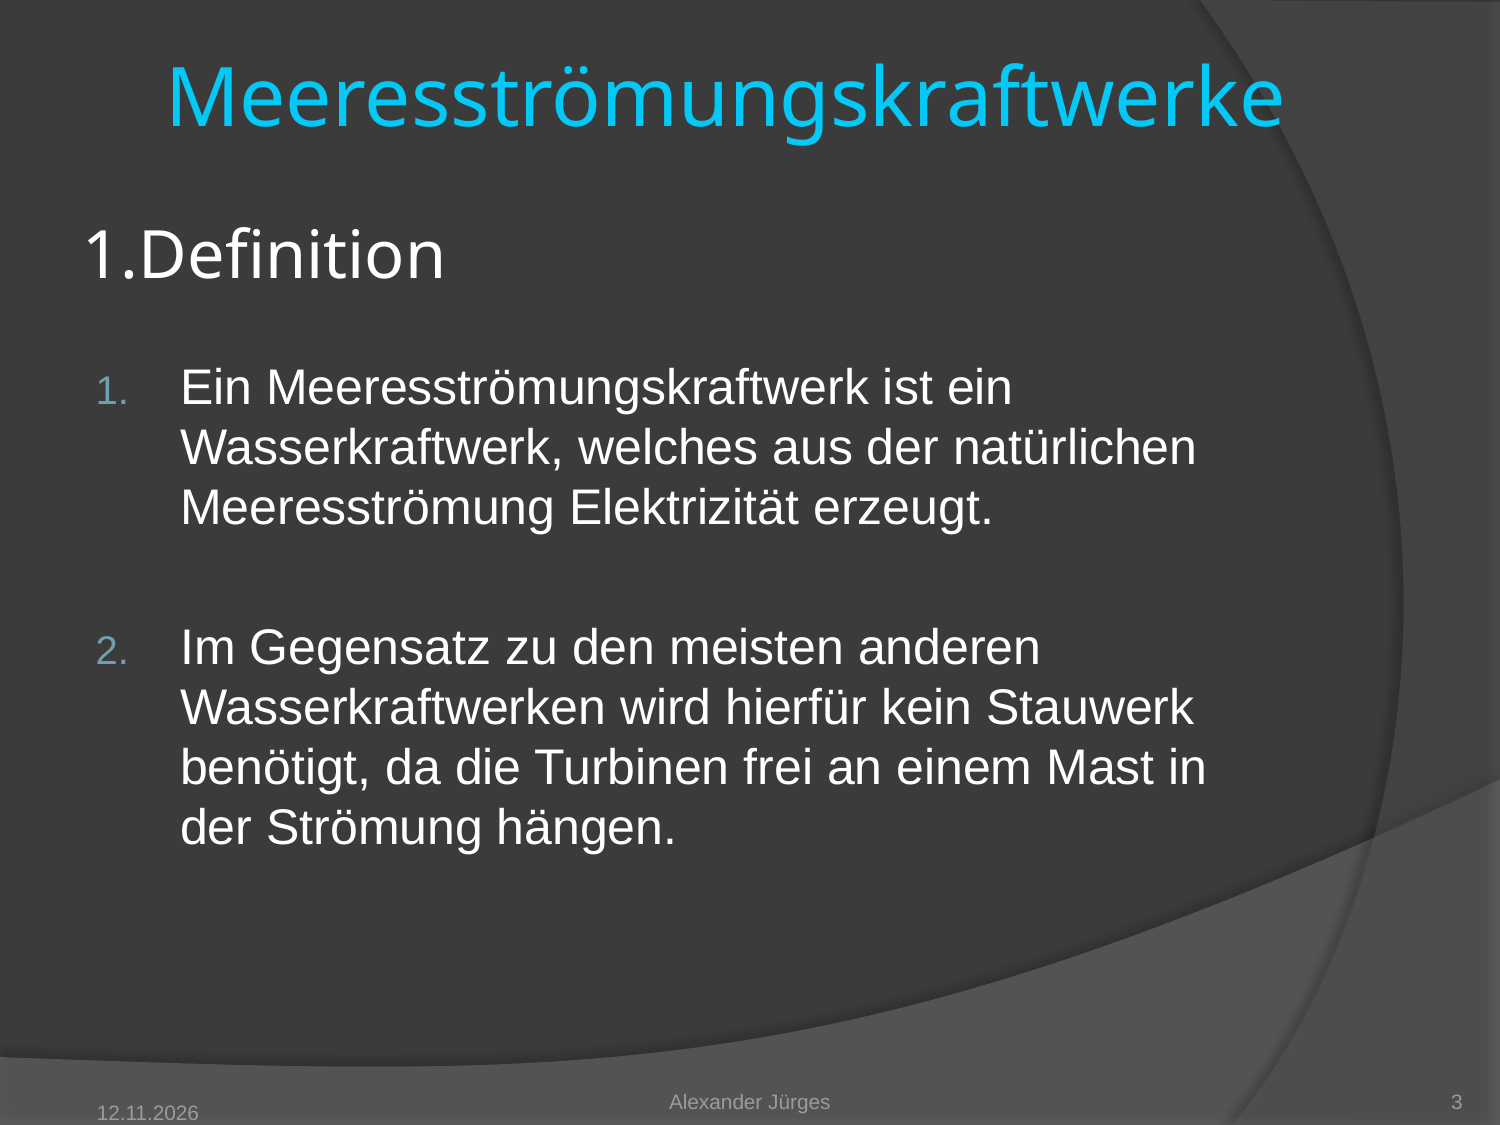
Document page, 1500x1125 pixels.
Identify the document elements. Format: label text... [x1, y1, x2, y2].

list Ein Meeresströmungskraftwerk ist ein Wasserkraftwerk, welches aus der natürlichen Meeresströmung Elektrizität erzeugt. Im Gegensatz zu den meisten anderen Wasserkraftwerken wird hierfür kein Stauwerk benötigt, da die Turbinen frei an einem Mast in der Strömung hängen. [75, 317, 1300, 985]
title 1.Definition [75, 187, 1500, 317]
footer Alexander Jürges [512, 1053, 988, 1114]
text_box Meeresströmungskraftwerke [157, 0, 1383, 187]
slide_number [82, 1065, 432, 1125]
slide_number 3 [1337, 1053, 1463, 1114]
